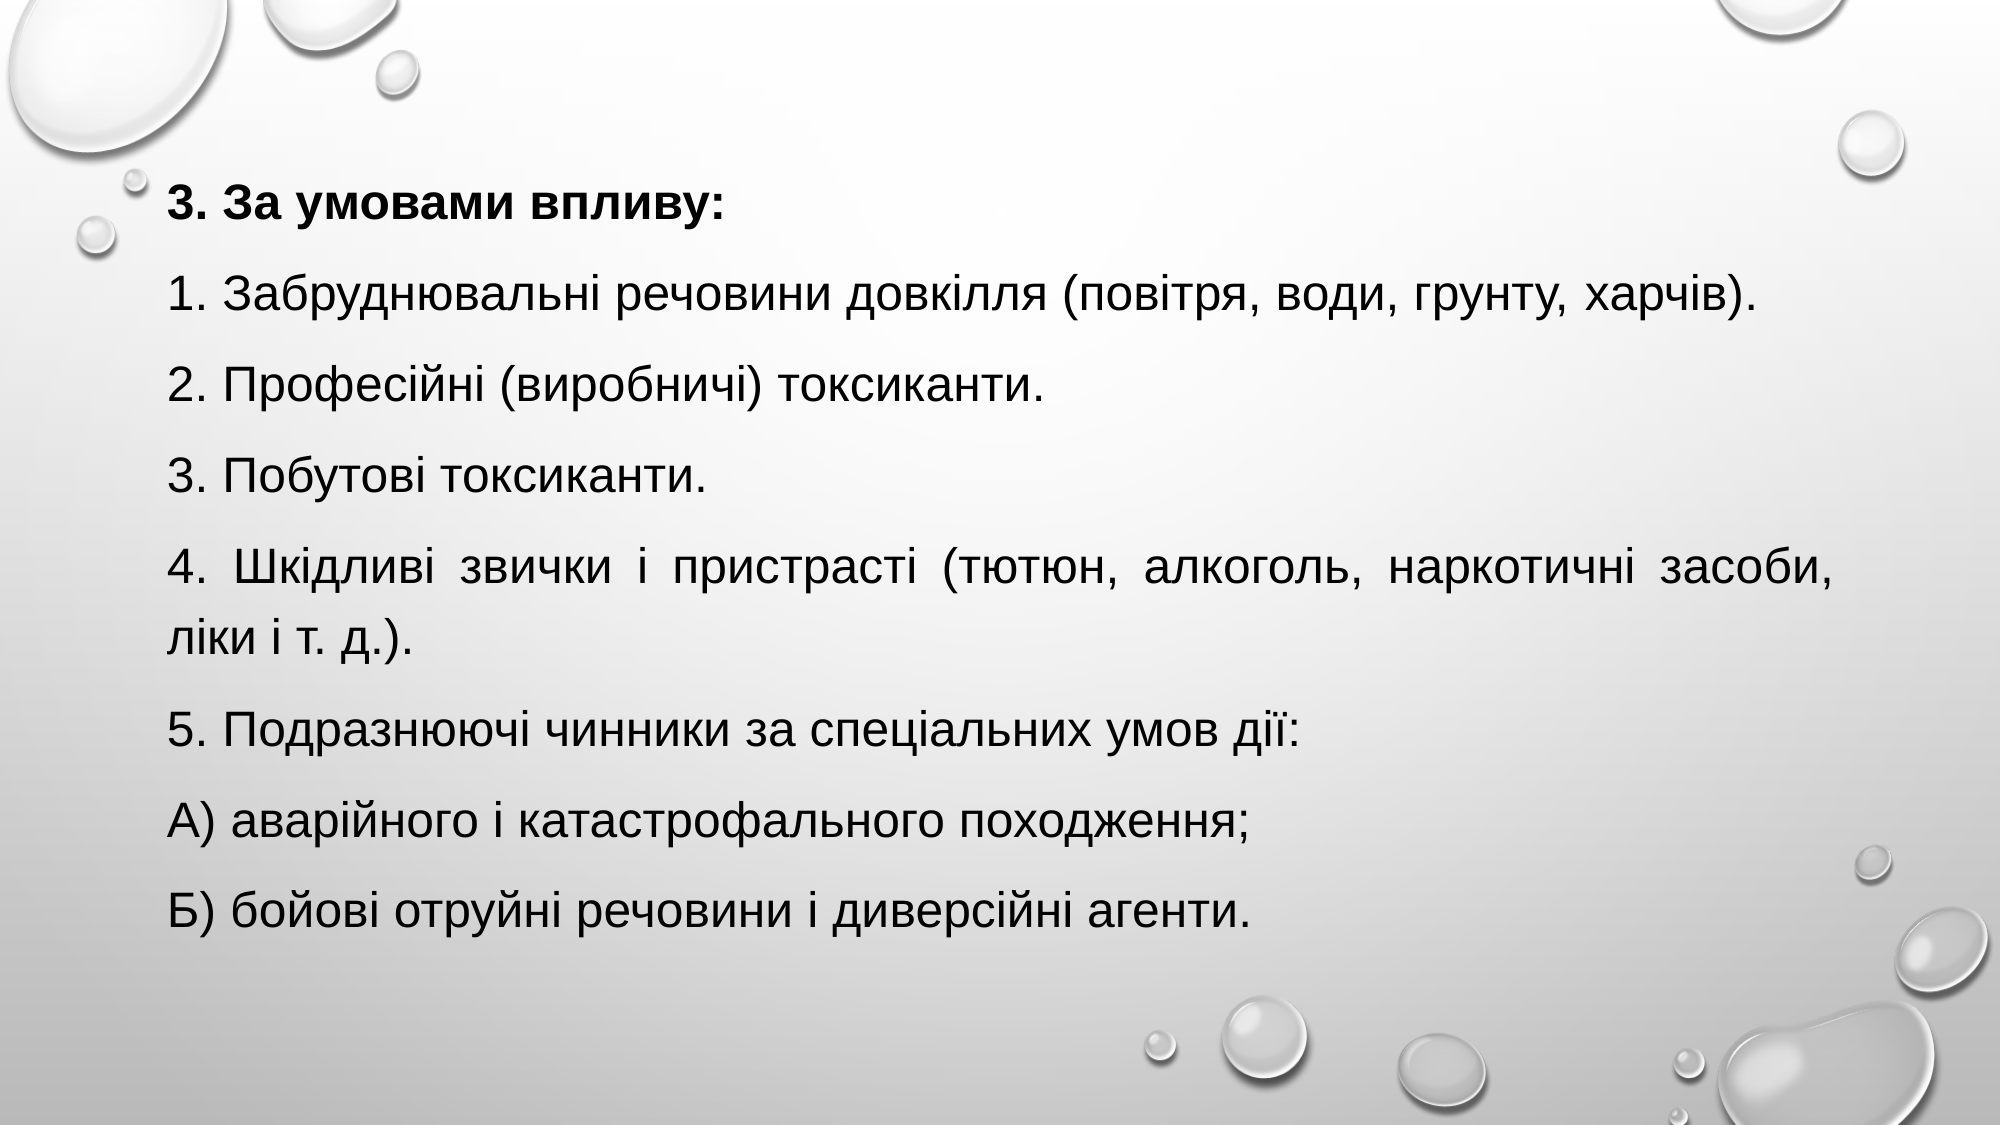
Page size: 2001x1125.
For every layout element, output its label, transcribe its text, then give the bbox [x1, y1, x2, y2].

picture [0, 0, 2000, 1125]
list 3. За умовами впливу: 1. Забруднювальні речовини довкілля (повітря, води, грунту, харчів). 2. Професійні (виробничі) токсиканти. 3. Побутові токсиканти. 4. Шкідливі звички і пристрасті (тютюн, алкоголь, наркотичні засоби, ліки і т. д.). 5. Подразнюючі чинники за спеціальних умов дії: А) аварійного і катастрофального походження; Б) бойові отруйні речовини і диверсійні агенти. [151, 150, 1852, 960]
